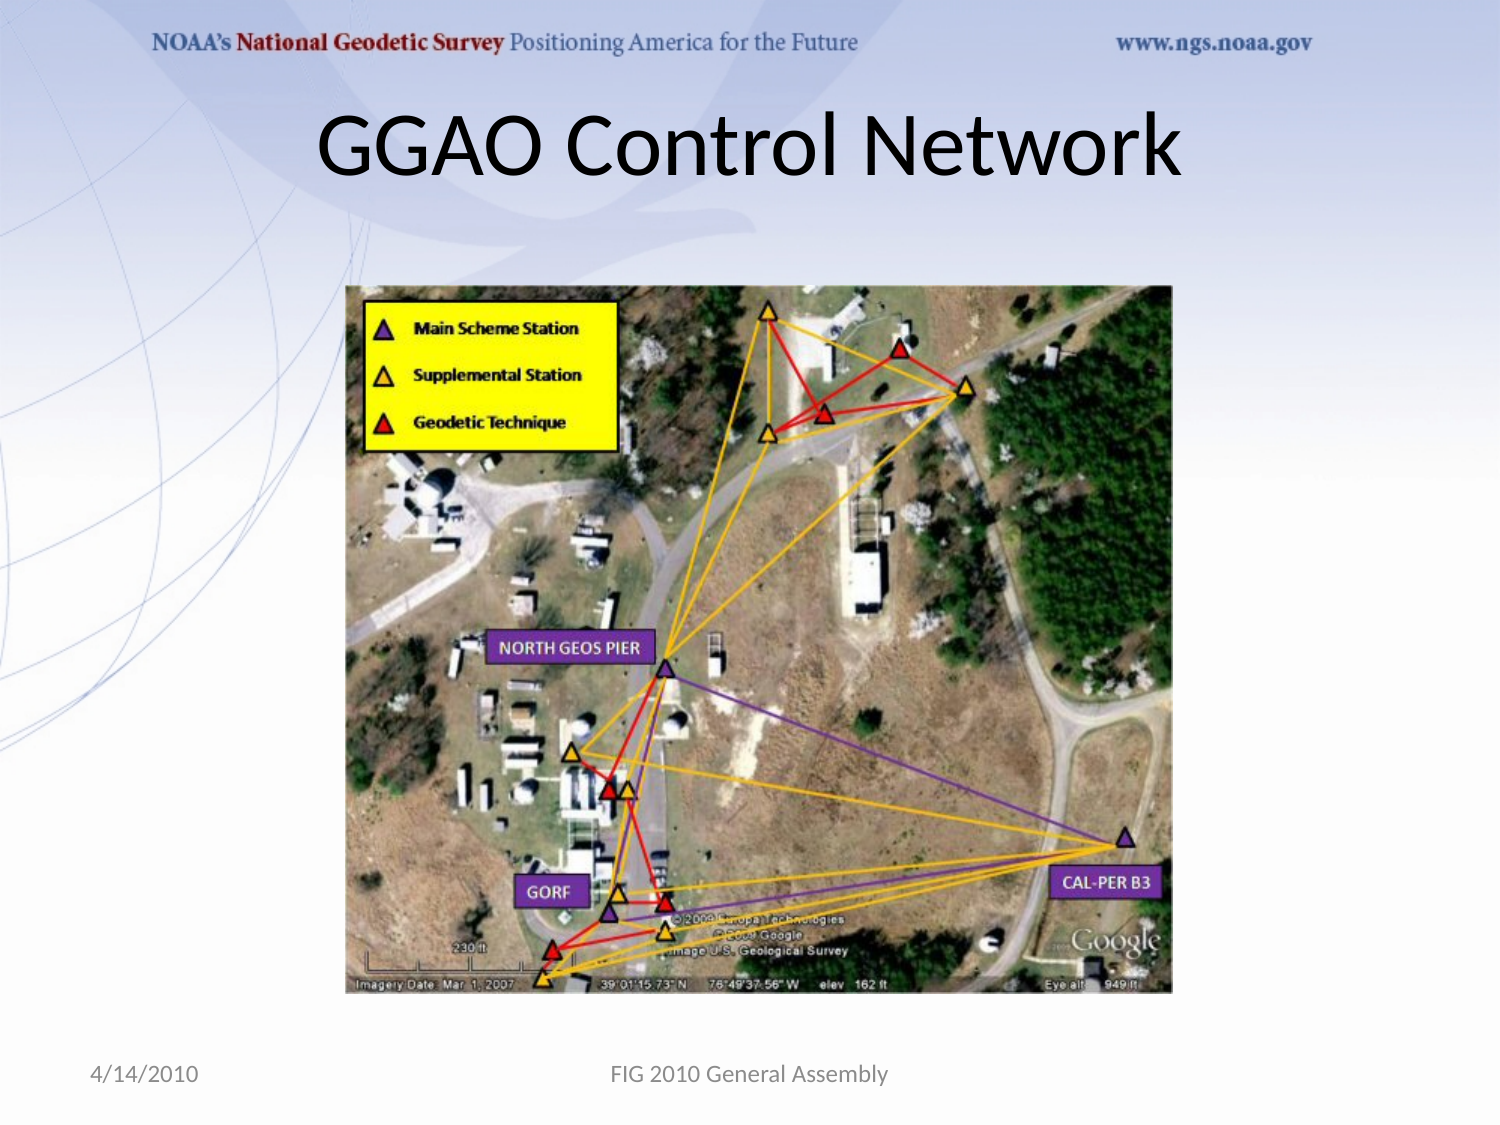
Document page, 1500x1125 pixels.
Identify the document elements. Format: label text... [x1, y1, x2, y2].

title GGAO Control Network [74, 44, 1426, 233]
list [345, 285, 1173, 994]
footer FIG 2010 General Assembly [512, 1042, 988, 1103]
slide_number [75, 1042, 425, 1103]
picture [0, 0, 1500, 1125]
